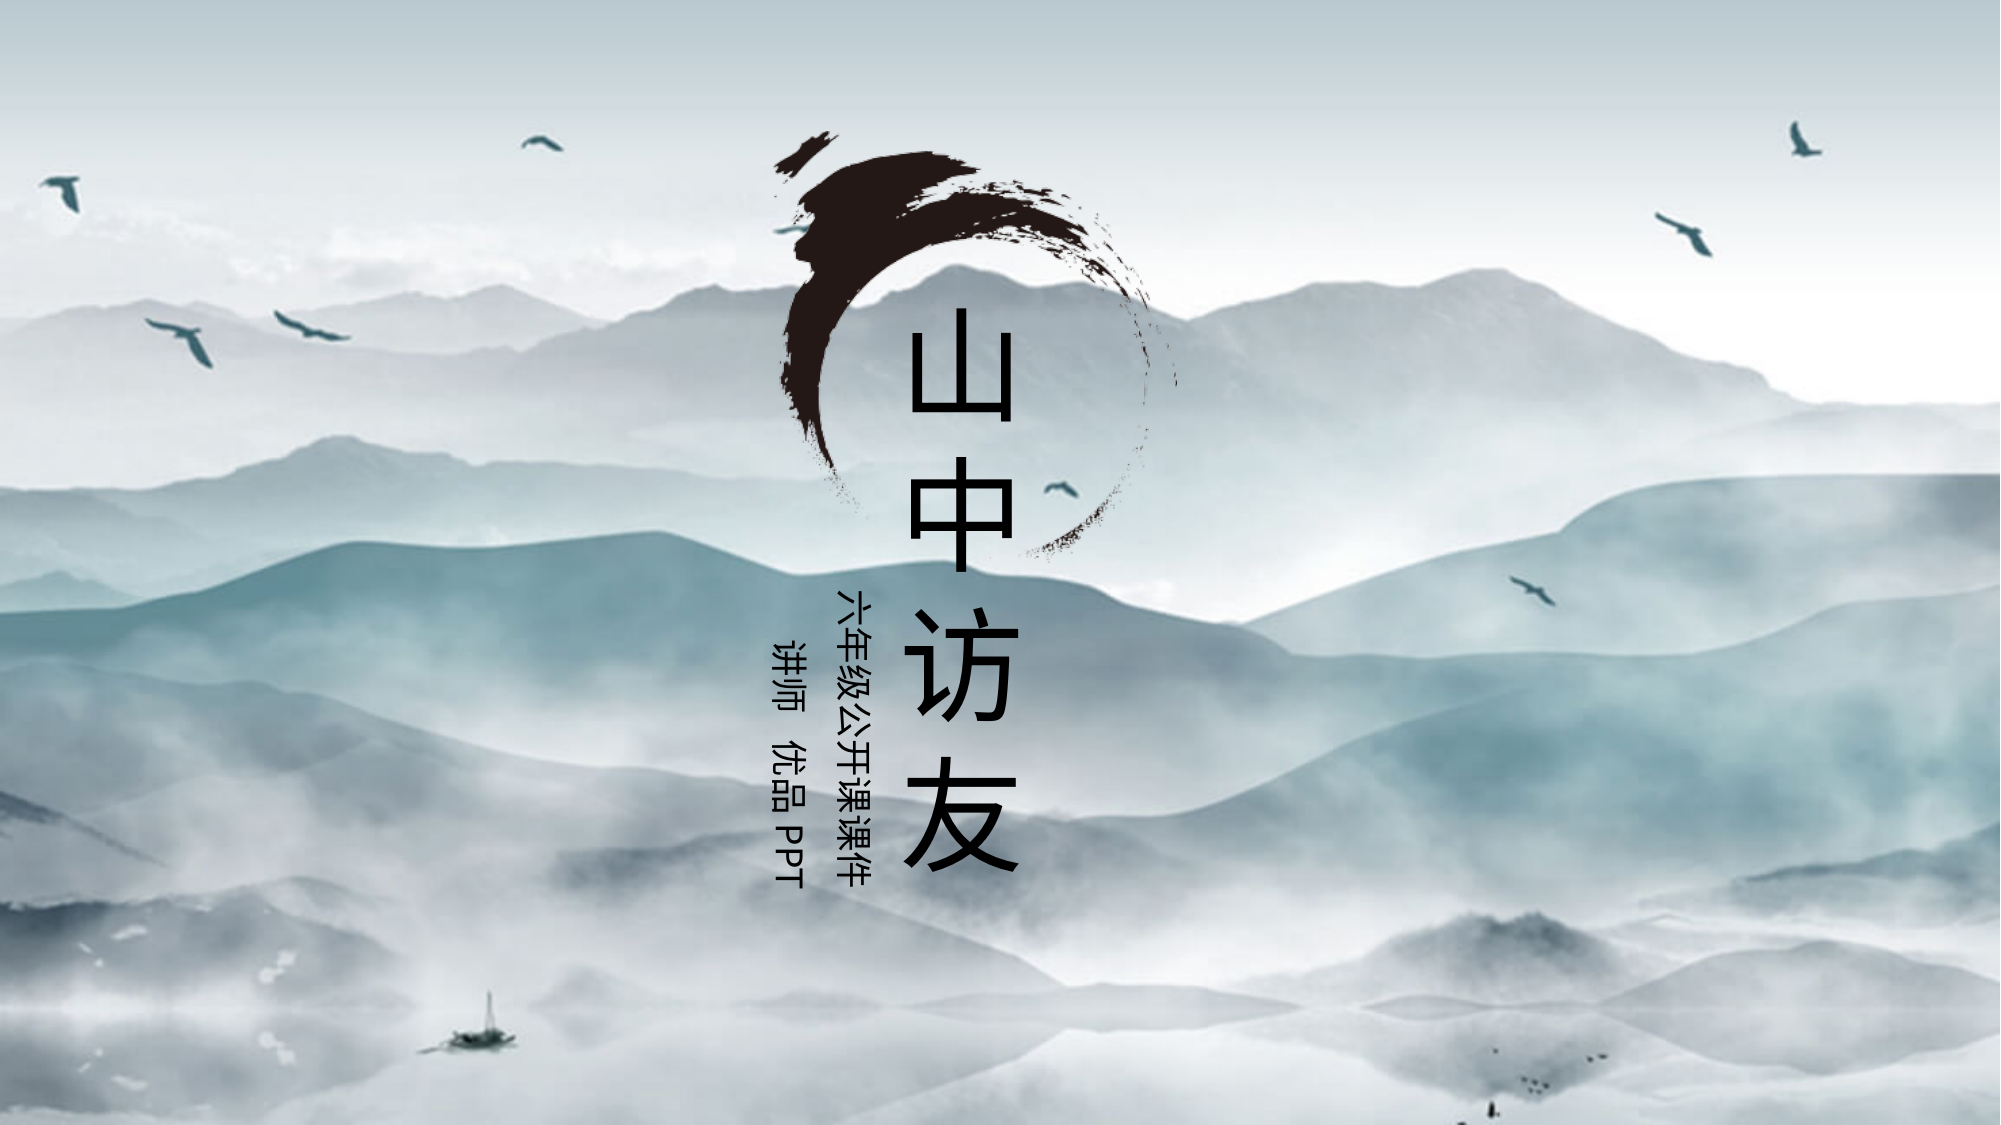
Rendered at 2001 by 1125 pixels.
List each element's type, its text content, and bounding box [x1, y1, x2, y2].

picture [0, 0, 2000, 1125]
text_box 讲师 优品PPT [745, 624, 821, 893]
text_box 六年级公开课课件 [809, 574, 885, 893]
text_box 山中访友 [885, 563, 1025, 896]
